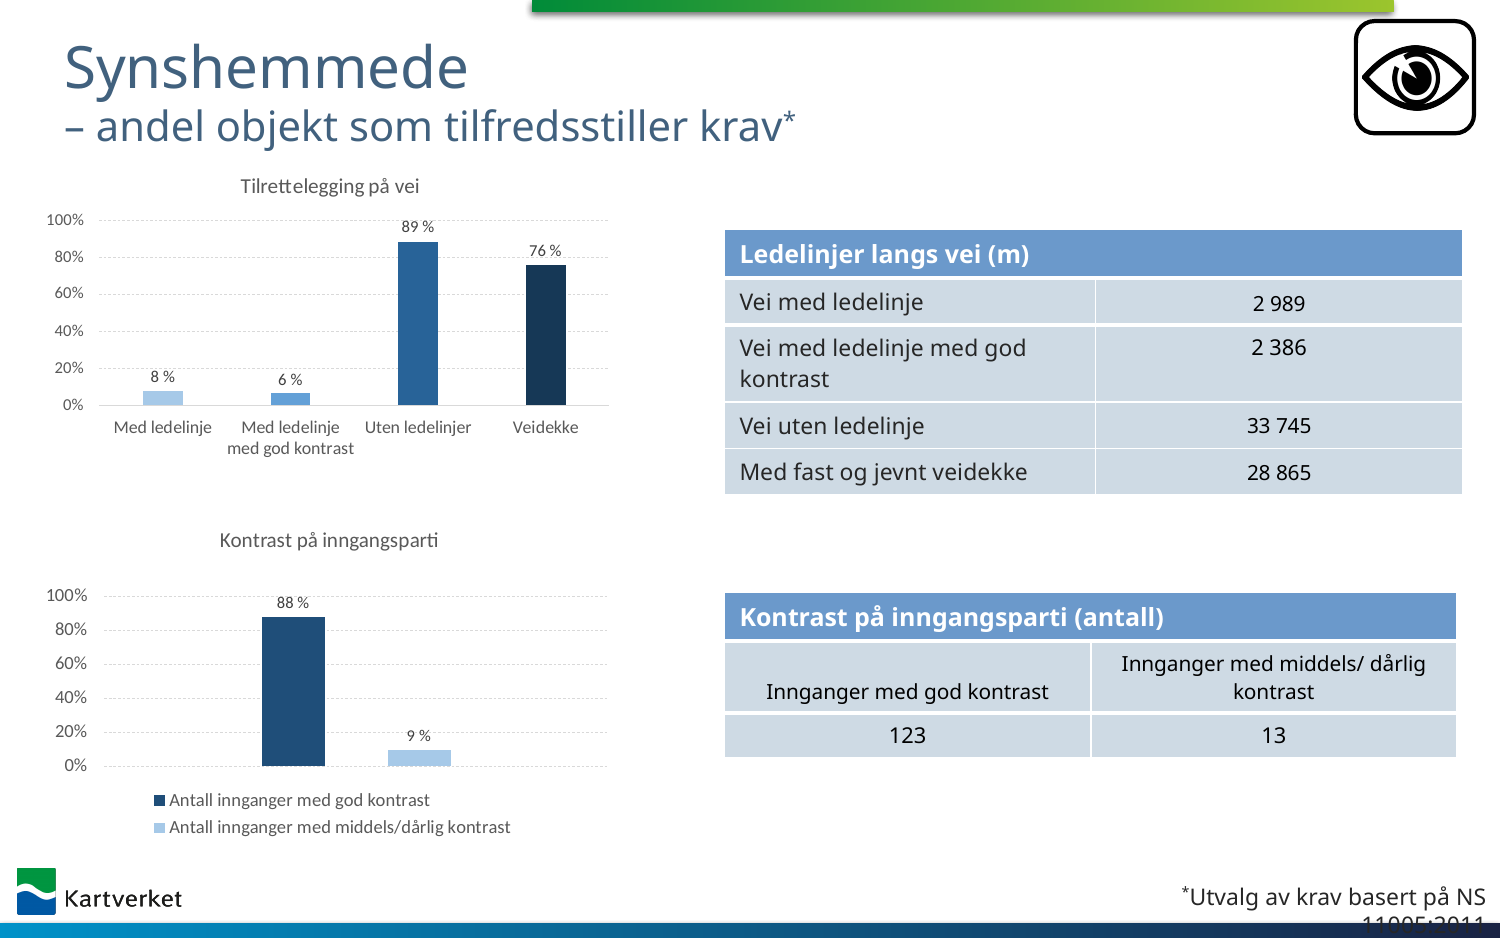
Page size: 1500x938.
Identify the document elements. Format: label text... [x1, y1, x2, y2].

table_cell Innganger med god kontrast [725, 643, 1090, 711]
table_cell Vei med ledelinje [725, 280, 1095, 323]
table_cell Vei med ledelinje med god kontrast [725, 327, 1095, 401]
table_cell 33 745 [1096, 403, 1462, 448]
table_cell 2 386 [1096, 327, 1462, 401]
table_cell 28 865 [1096, 449, 1462, 494]
table_cell 2 989 [1096, 280, 1462, 323]
table_cell Med fast og jevnt veidekke [725, 449, 1095, 494]
table_header Ledelinjer langs vei (m) [725, 230, 1462, 276]
table_header Kontrast på inngangsparti (antall) [725, 593, 1456, 639]
text_box *Utvalg av krav basert på NS 11005:2011 [1068, 873, 1500, 938]
picture [41, 166, 619, 492]
table_cell 123 [725, 715, 1090, 757]
table_cell 13 [1092, 715, 1456, 757]
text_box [1355, 20, 1475, 134]
table_cell Vei uten ledelinje [725, 403, 1095, 448]
picture [41, 520, 618, 846]
text_box Synshemmede – andel objekt som tilfredsstiller krav* [49, 24, 1431, 158]
table_cell Innganger med middels/ dårlig kontrast [1092, 643, 1456, 711]
